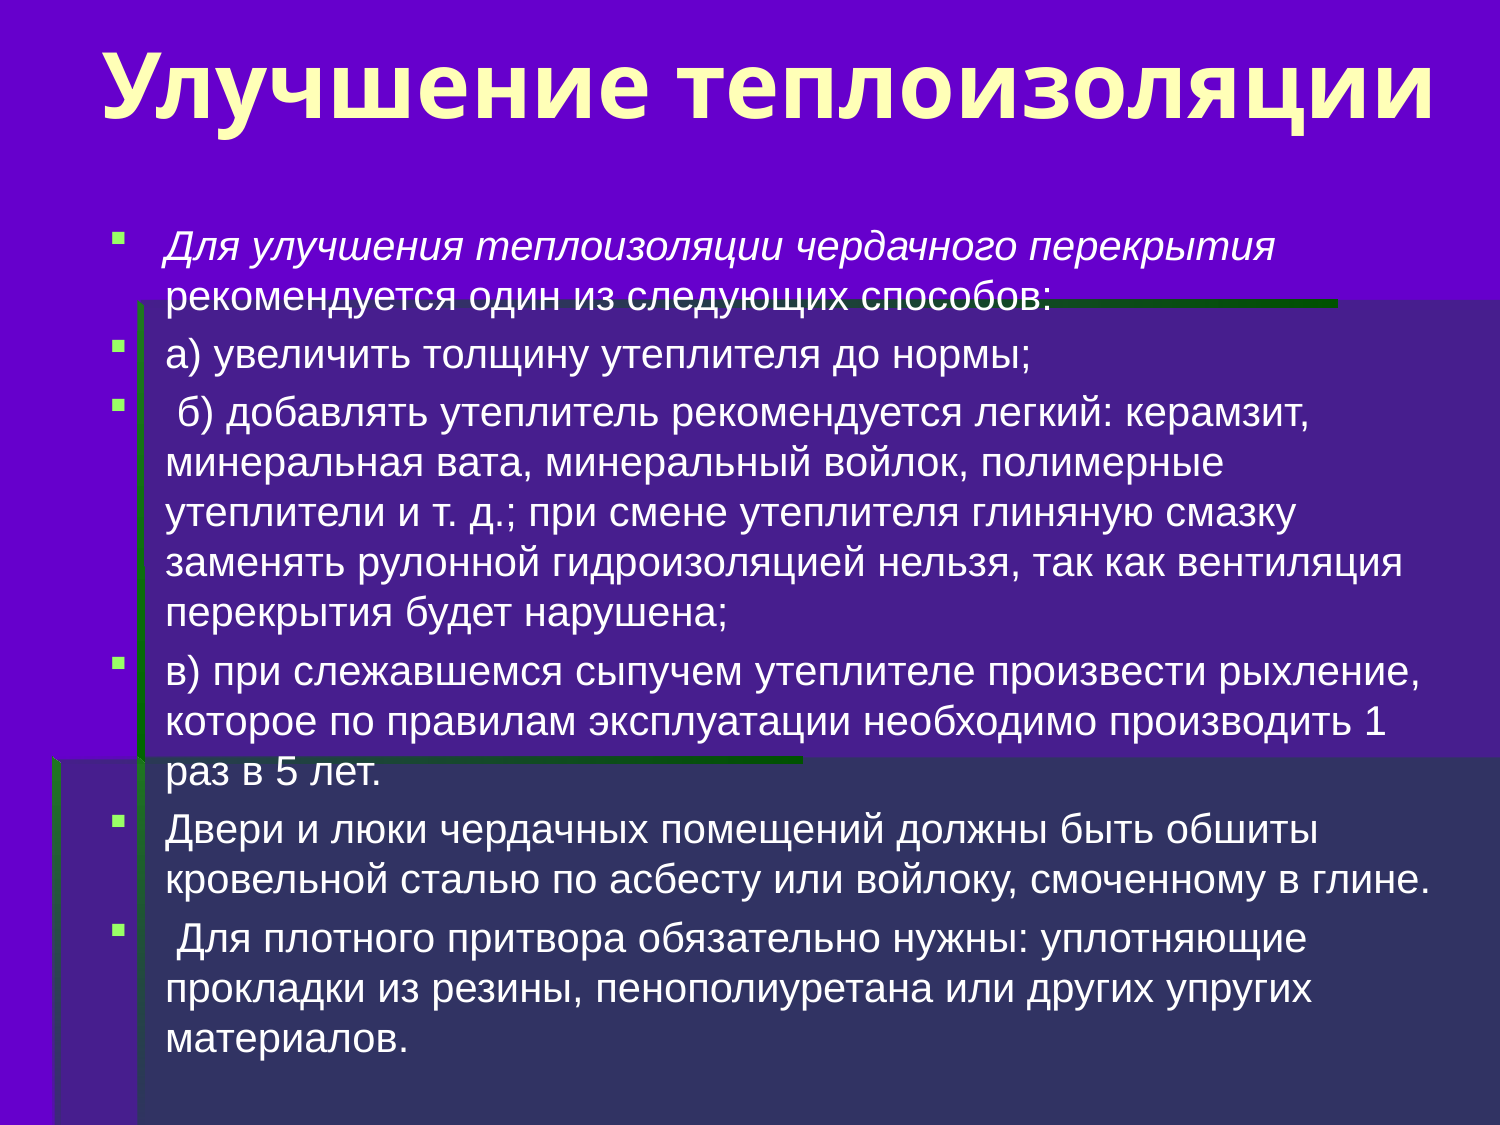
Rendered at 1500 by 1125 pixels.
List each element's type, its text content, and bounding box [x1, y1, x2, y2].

title Улучшение теплоизоляции [81, 0, 1458, 165]
list Для улучшения теплоизоляции чердачного перекрытия рекомендуется один из следующих способов: а) увеличить толщину утеплителя до нормы; б) добавлять утеплитель рекомендуется легкий: керамзит, минеральная вата, минеральный войлок, полимерные утеплители и т. д.; при смене утеплителя глиняную смазку заменять рулонной гидроизоляцией нельзя, так как вентиляция перекрытия будет нарушена; в) при слежавшемся сыпучем утеплителе произвести рыхление, которое по правилам эксплуатации необходимо производить 1 раз в 5 лет. Двери и люки чердачных помещений должны быть обшиты кровельной сталью по асбесту или войлоку, смоченному в глине. Для плотного притвора обязательно нужны: уплотняющие прокладки из резины, пенополиуретана или других упругих материалов. [93, 210, 1452, 1067]
